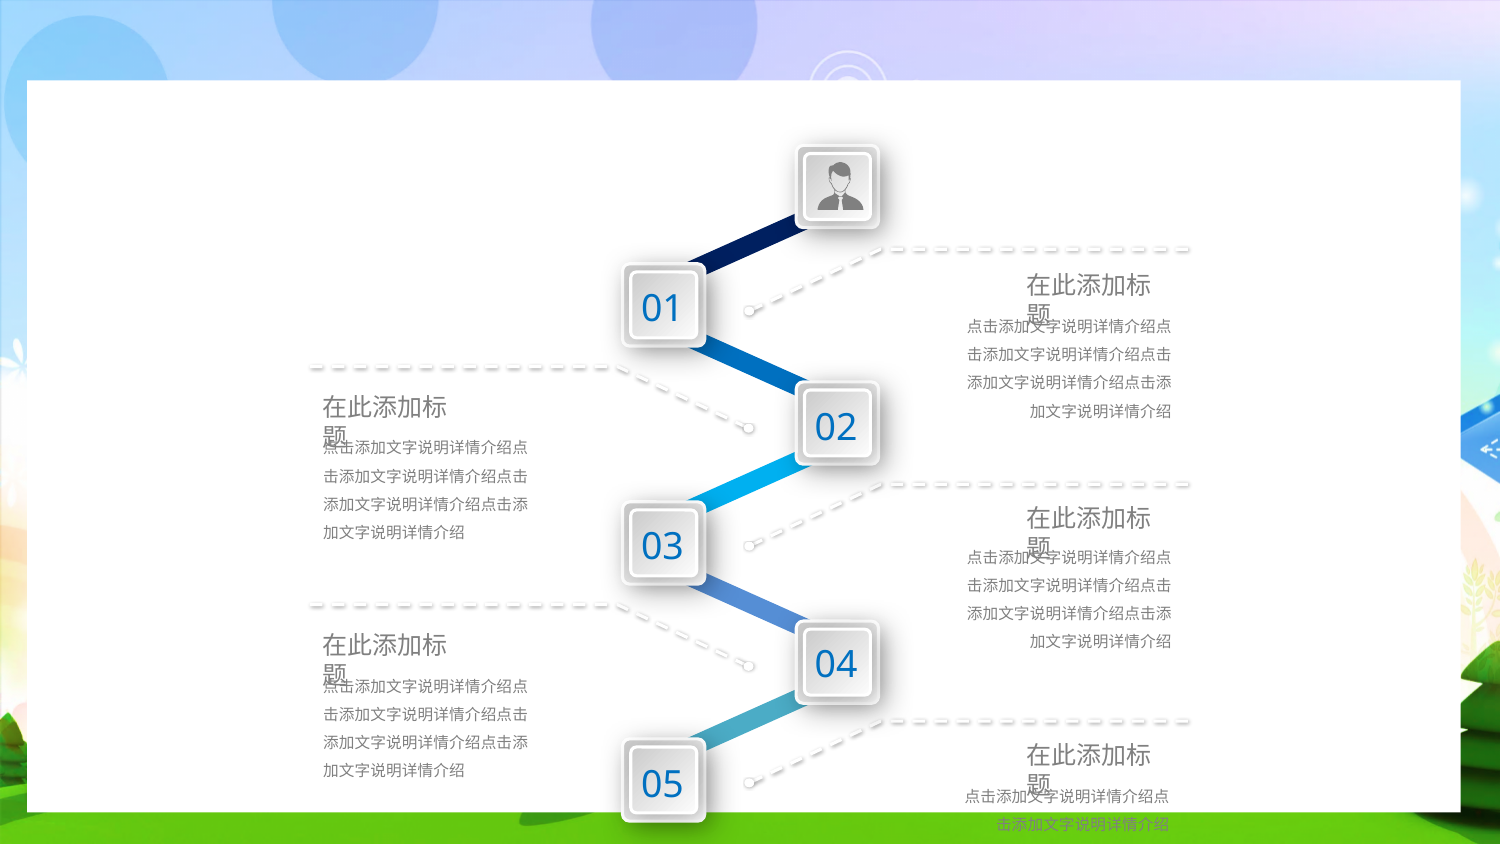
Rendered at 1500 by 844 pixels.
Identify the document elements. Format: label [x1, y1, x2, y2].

picture [0, 0, 1500, 844]
text_box [307, 383, 543, 551]
text_box [744, 248, 1195, 316]
text_box [702, 454, 792, 507]
text_box [702, 692, 792, 745]
text_box [949, 731, 1187, 843]
text_box [744, 484, 1195, 551]
text_box [719, 342, 802, 395]
text_box [718, 581, 803, 633]
text_box [307, 622, 543, 790]
text_box [302, 366, 754, 433]
text_box [622, 263, 706, 347]
text_box [951, 495, 1187, 660]
text_box [795, 381, 879, 465]
text_box [795, 620, 879, 704]
text_box [744, 720, 1195, 788]
text_box [951, 262, 1187, 430]
text_box [302, 604, 754, 672]
text_box [702, 216, 791, 269]
text_box [622, 501, 706, 585]
text_box [622, 738, 706, 822]
text_box [795, 145, 879, 228]
